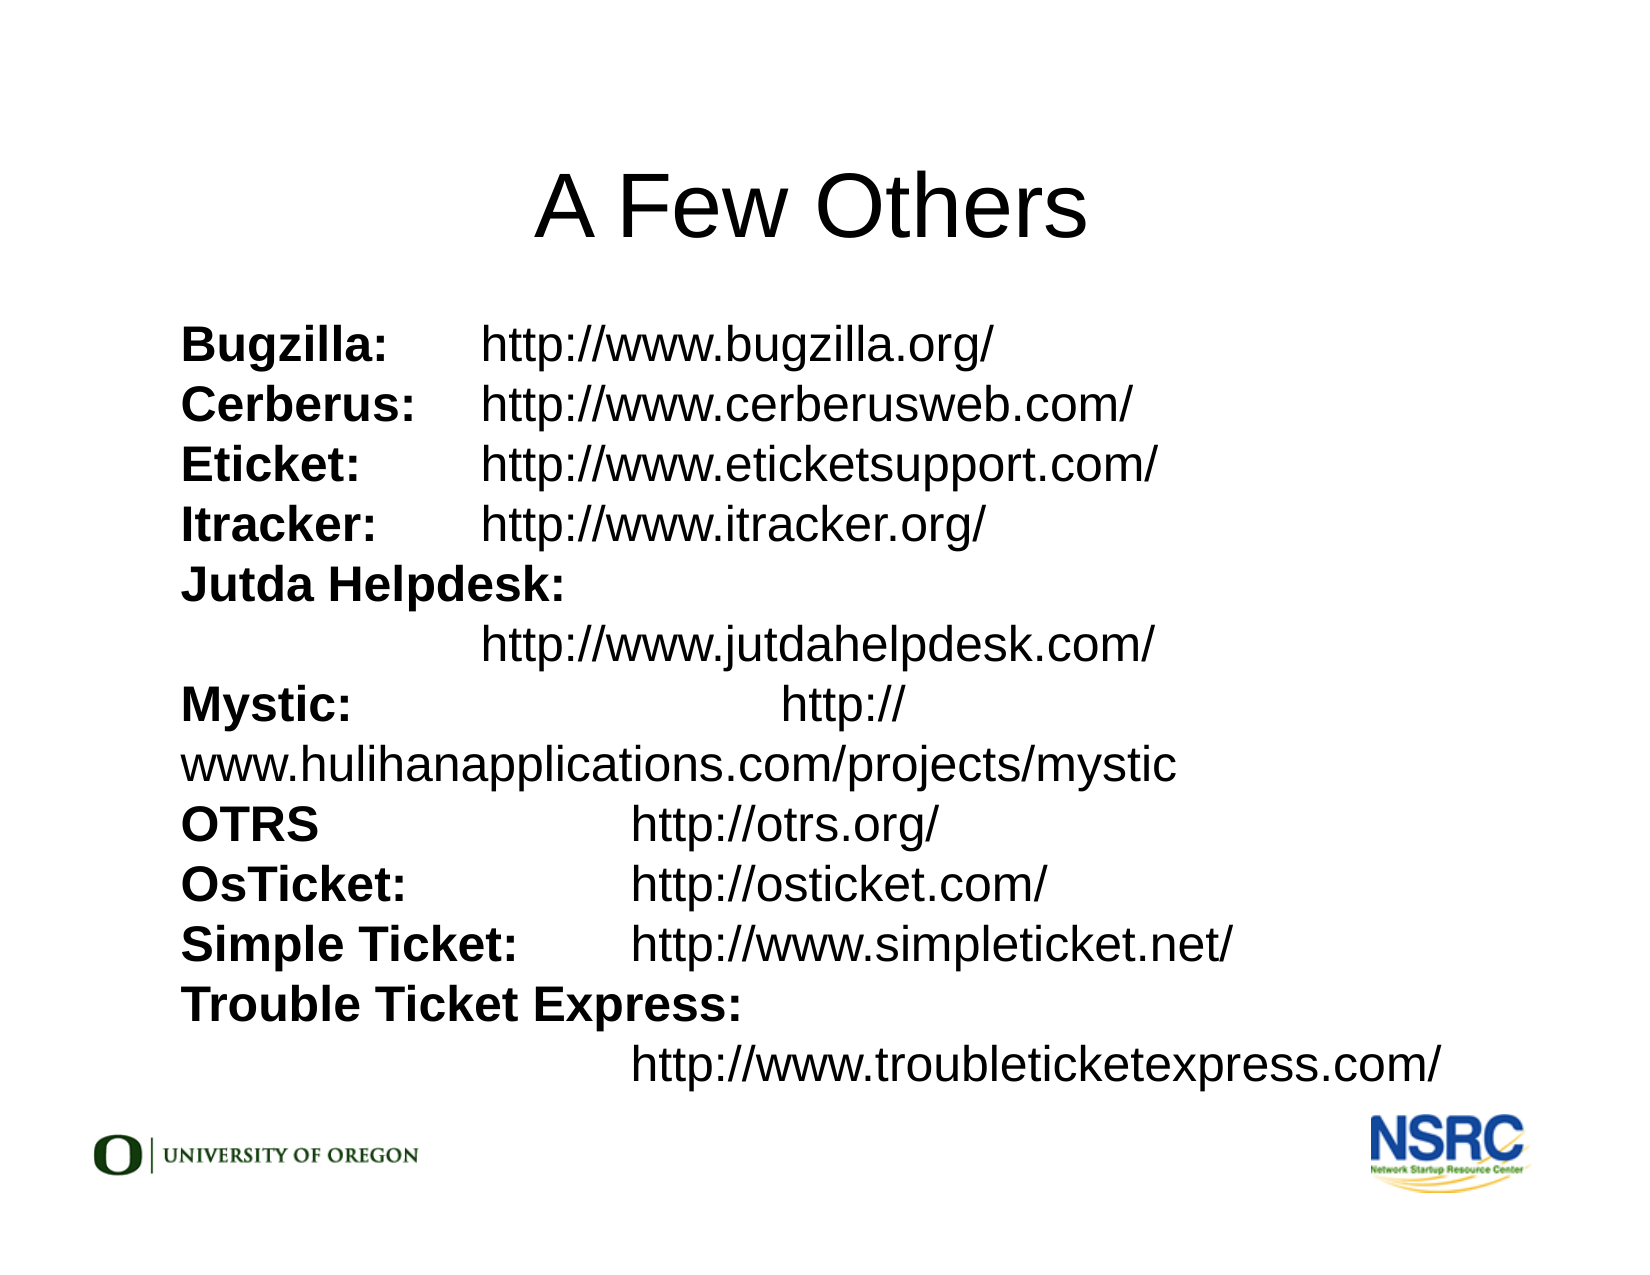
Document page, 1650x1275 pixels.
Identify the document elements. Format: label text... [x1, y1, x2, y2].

picture [92, 1133, 420, 1177]
picture [1371, 1114, 1532, 1193]
text_box Bugzilla: http://www.bugzilla.org/ Cerberus: http://www.cerberusweb.com/ Eticket: http://www.eticketsupport.com/ Itracker: http://www.itracker.org/ Jutda Helpdesk: http://www.jutdahelpdesk.com/ Mystic: http://www.hulihanapplications.com/projects/mystic OTRS http://otrs.org/ OsTicket: http://osticket.com/ Simple Ticket: http://www.simpleticket.net/ Trouble Ticket Express: http://www.troubleticketexpress.com/ [165, 307, 1515, 1125]
text_box A Few Others [133, 104, 1491, 298]
